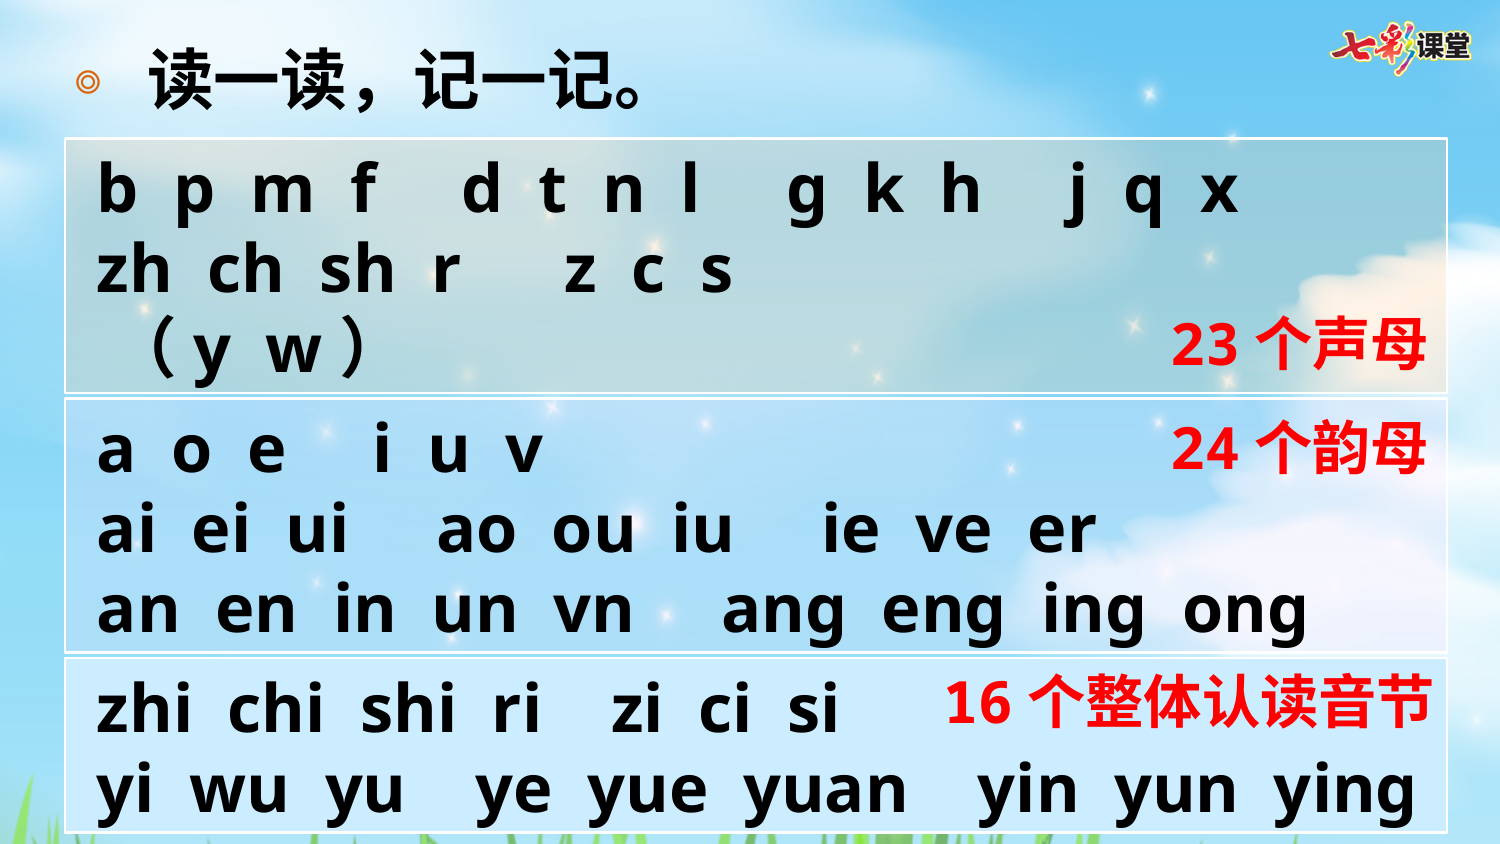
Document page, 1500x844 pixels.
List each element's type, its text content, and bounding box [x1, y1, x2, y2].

text_box zhi chi shi ri zi ci si yi wu yu ye yue yuan yin yun ying [64, 658, 1447, 833]
text_box a o e i u v ai ei ui ao ou iu ie ve er an en in un vn ang eng ing ong [64, 398, 1447, 653]
picture [0, 0, 1500, 844]
text_box 读一读，记一记。 [57, 30, 727, 126]
text_box b p m f d t n l g k h j q x zh ch sh r z c s （y w） [64, 138, 1447, 393]
text_box 16个整体认读音节 [895, 657, 1483, 743]
text_box 24个韵母 [1120, 404, 1479, 489]
text_box 23个声母 [1120, 299, 1479, 385]
